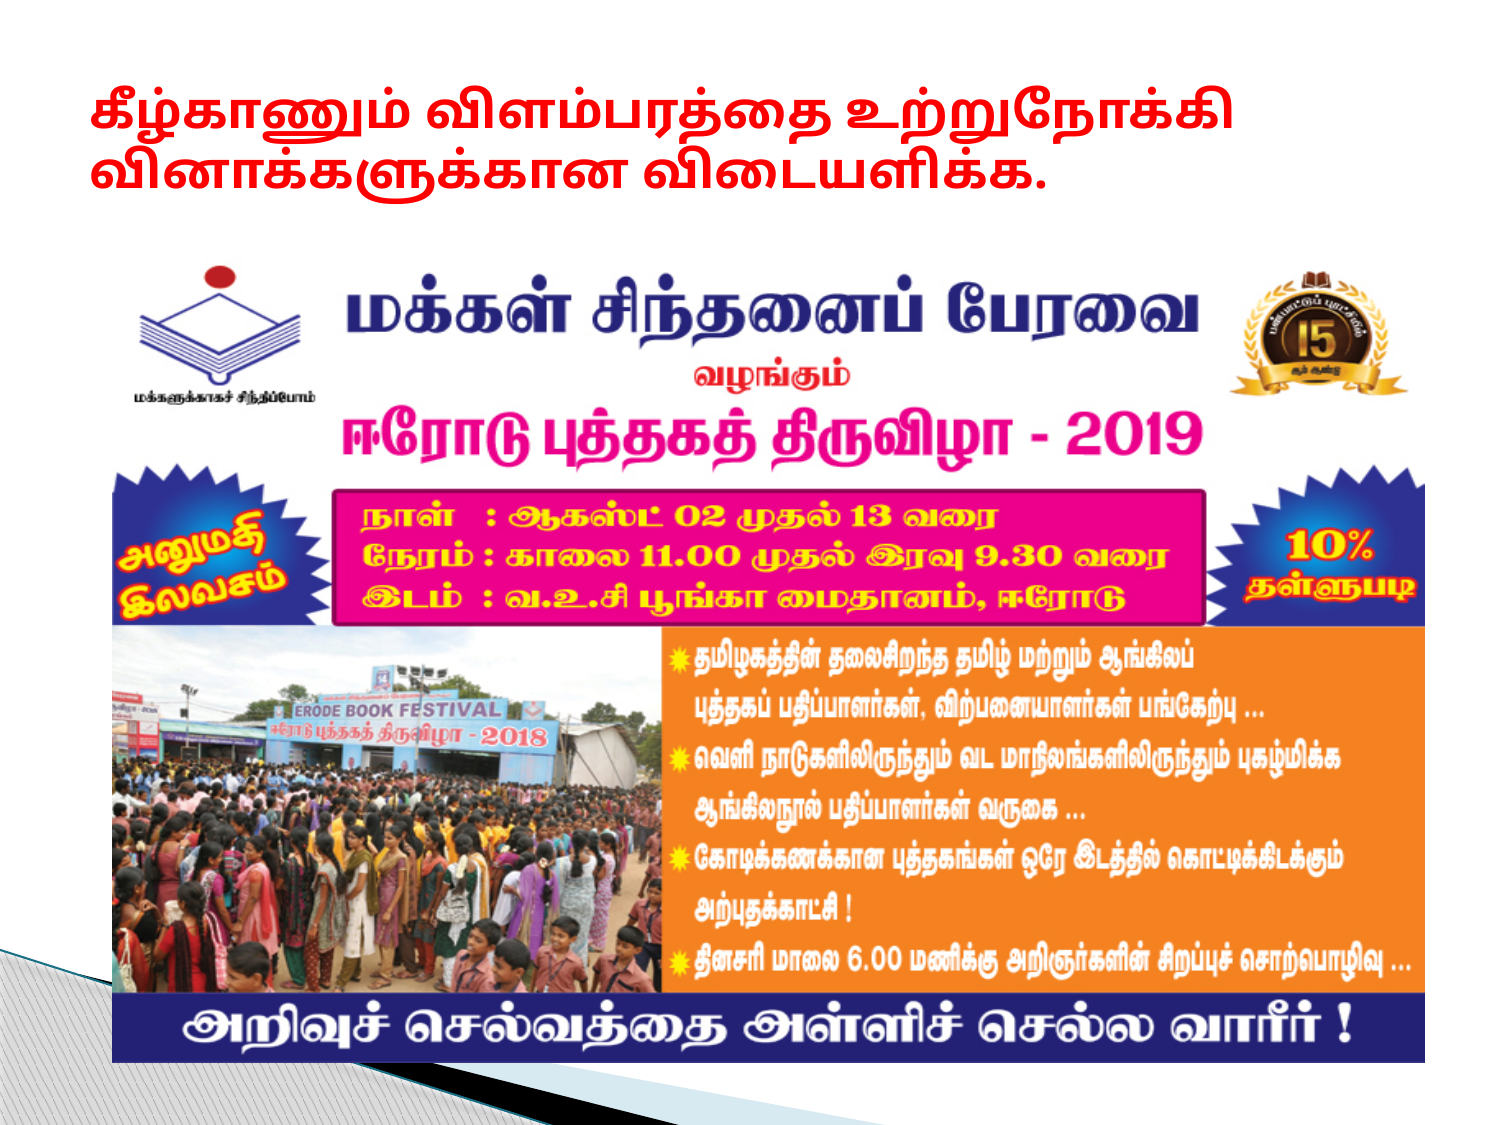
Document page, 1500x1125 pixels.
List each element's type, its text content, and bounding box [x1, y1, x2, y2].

title கீழ்காணும் விளம்பரத்தை உற்றுநோக்கி வினாக்களுக்கான விடையளிக்க. [75, 45, 1425, 233]
picture [112, 237, 1425, 1063]
